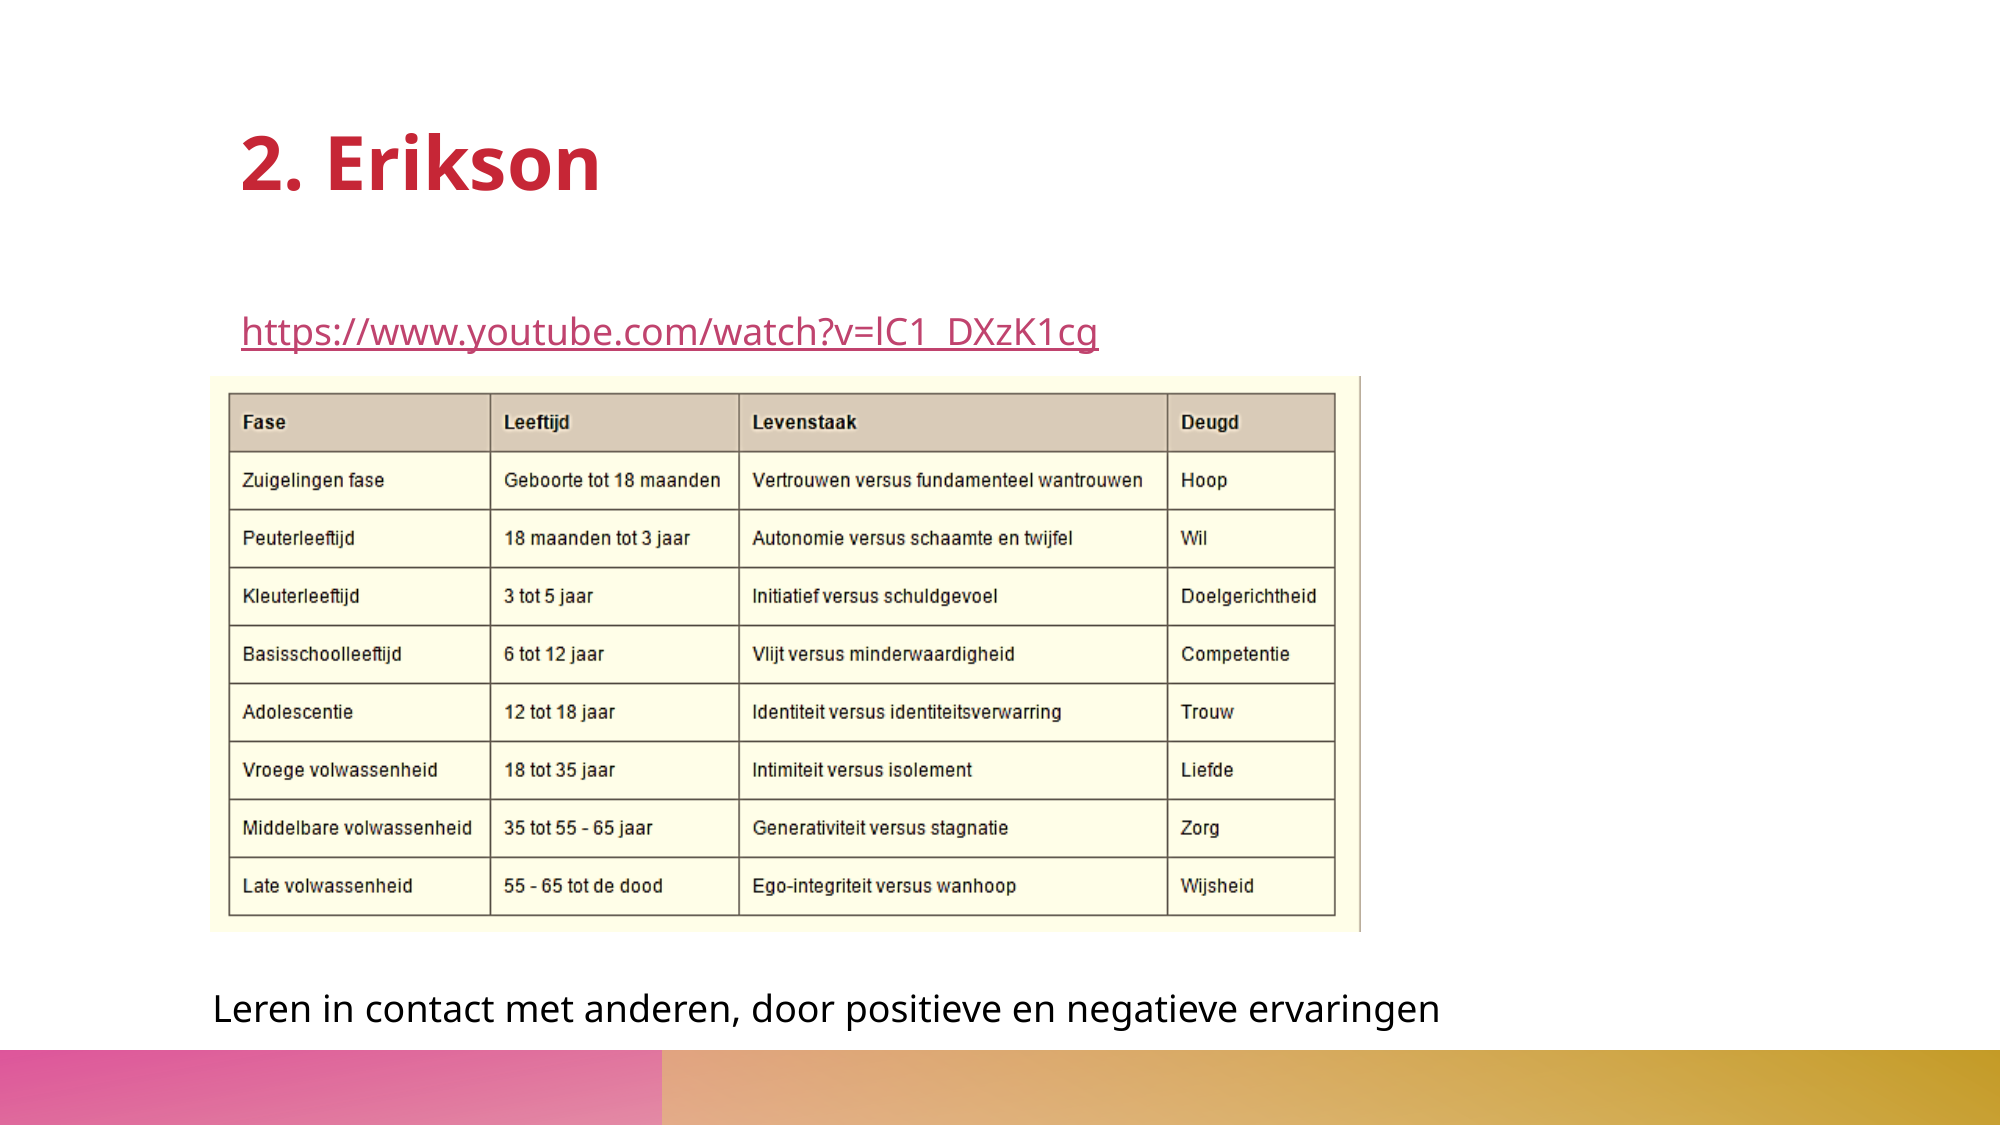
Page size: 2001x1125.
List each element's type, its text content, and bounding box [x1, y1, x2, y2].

text_box 2. Erikson [225, 107, 619, 213]
text_box https://www.youtube.com/watch?v=lC1_DXzK1cg [226, 300, 1227, 376]
text_box Leren in contact met anderen, door positieve en negatieve ervaringen [197, 977, 1457, 1038]
picture [210, 376, 1361, 932]
